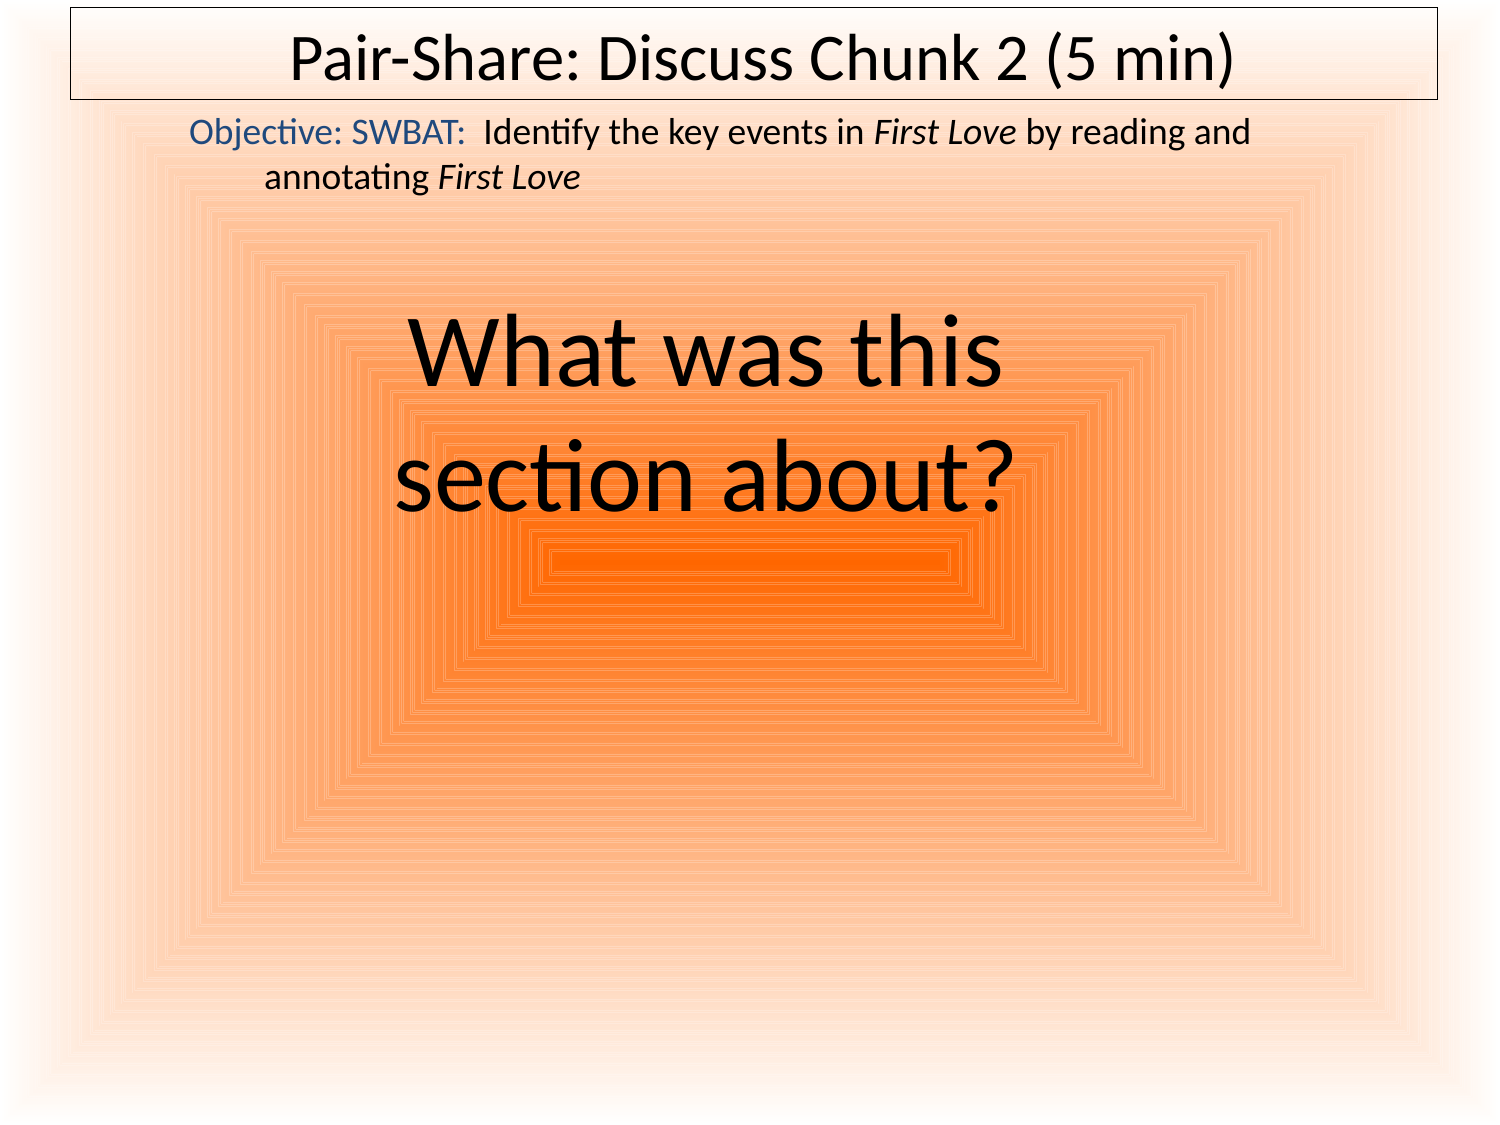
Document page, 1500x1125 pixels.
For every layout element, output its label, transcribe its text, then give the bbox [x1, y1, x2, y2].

text_box What was this section about? [312, 274, 1100, 540]
title Pair-Share: Discuss Chunk 2 (5 min) [70, 7, 1438, 100]
text_box Objective: SWBAT: Identify the key events in First Love by reading and annotating First Love [70, 99, 1413, 205]
